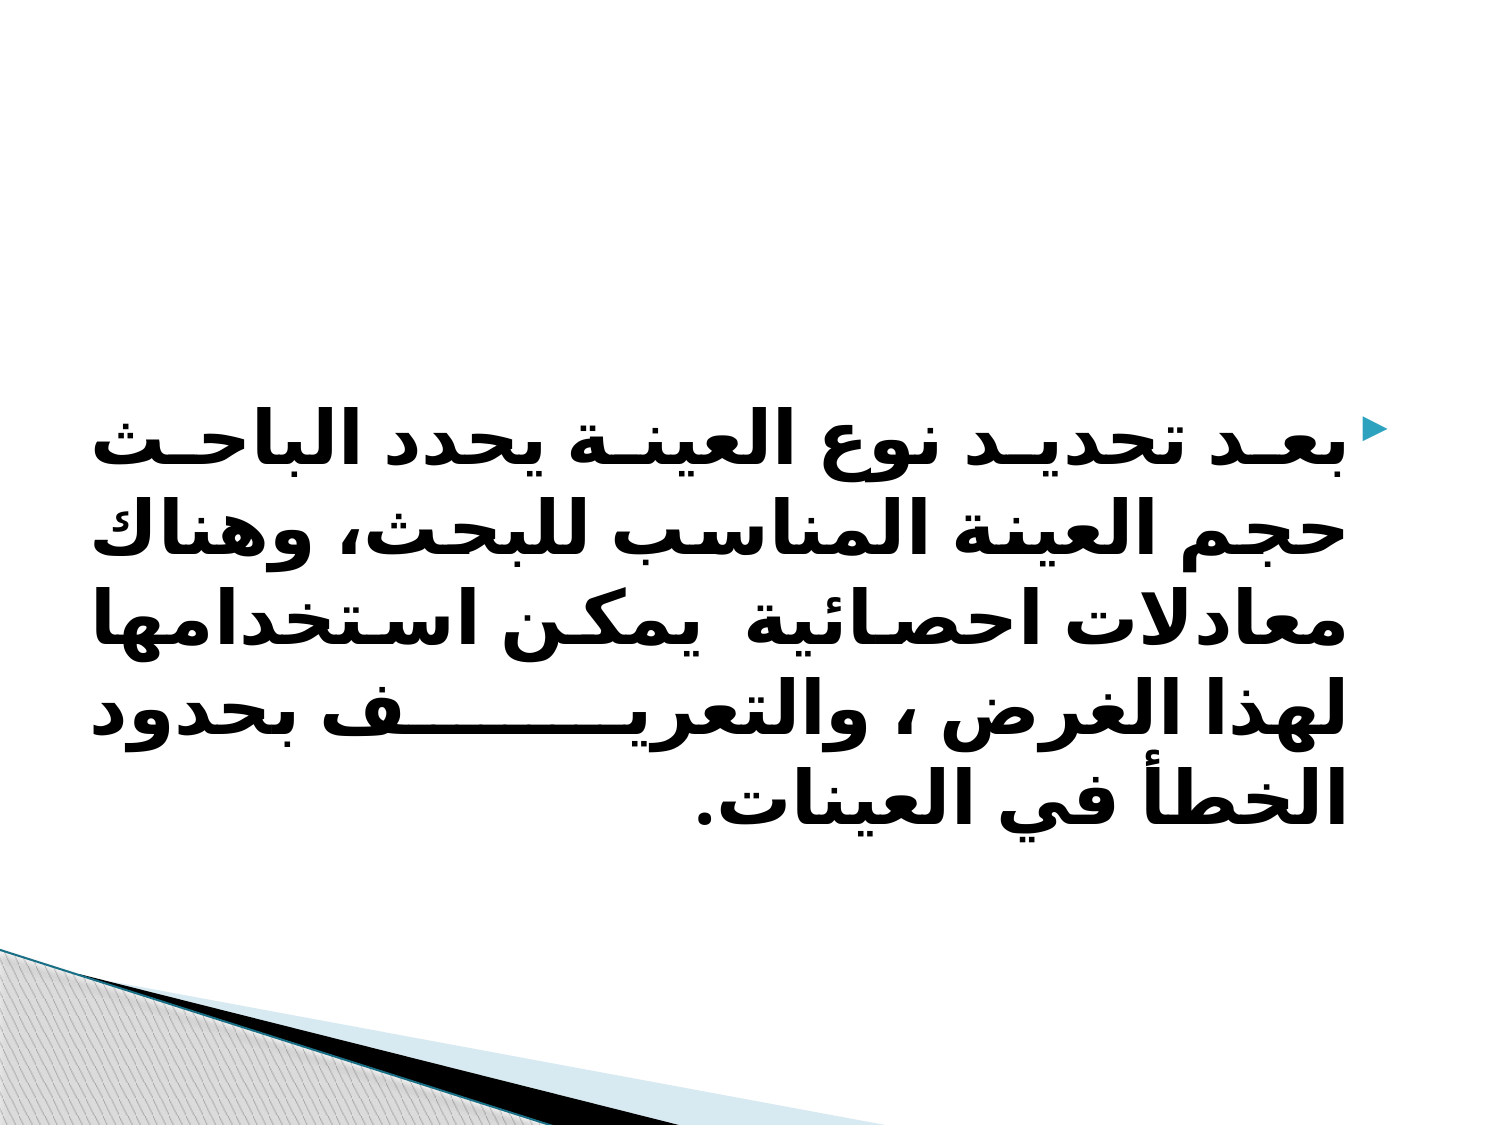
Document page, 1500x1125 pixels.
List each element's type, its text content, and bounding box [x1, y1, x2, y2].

list بعد تحديد نوع العينة يحدد الباحث حجم العينة المناسب للبحث، وهناك معادلات احصائية يمكن استخدامها لهذا الغرض ، والتعريف بحدود الخطأ في العينات. [75, 243, 1425, 986]
